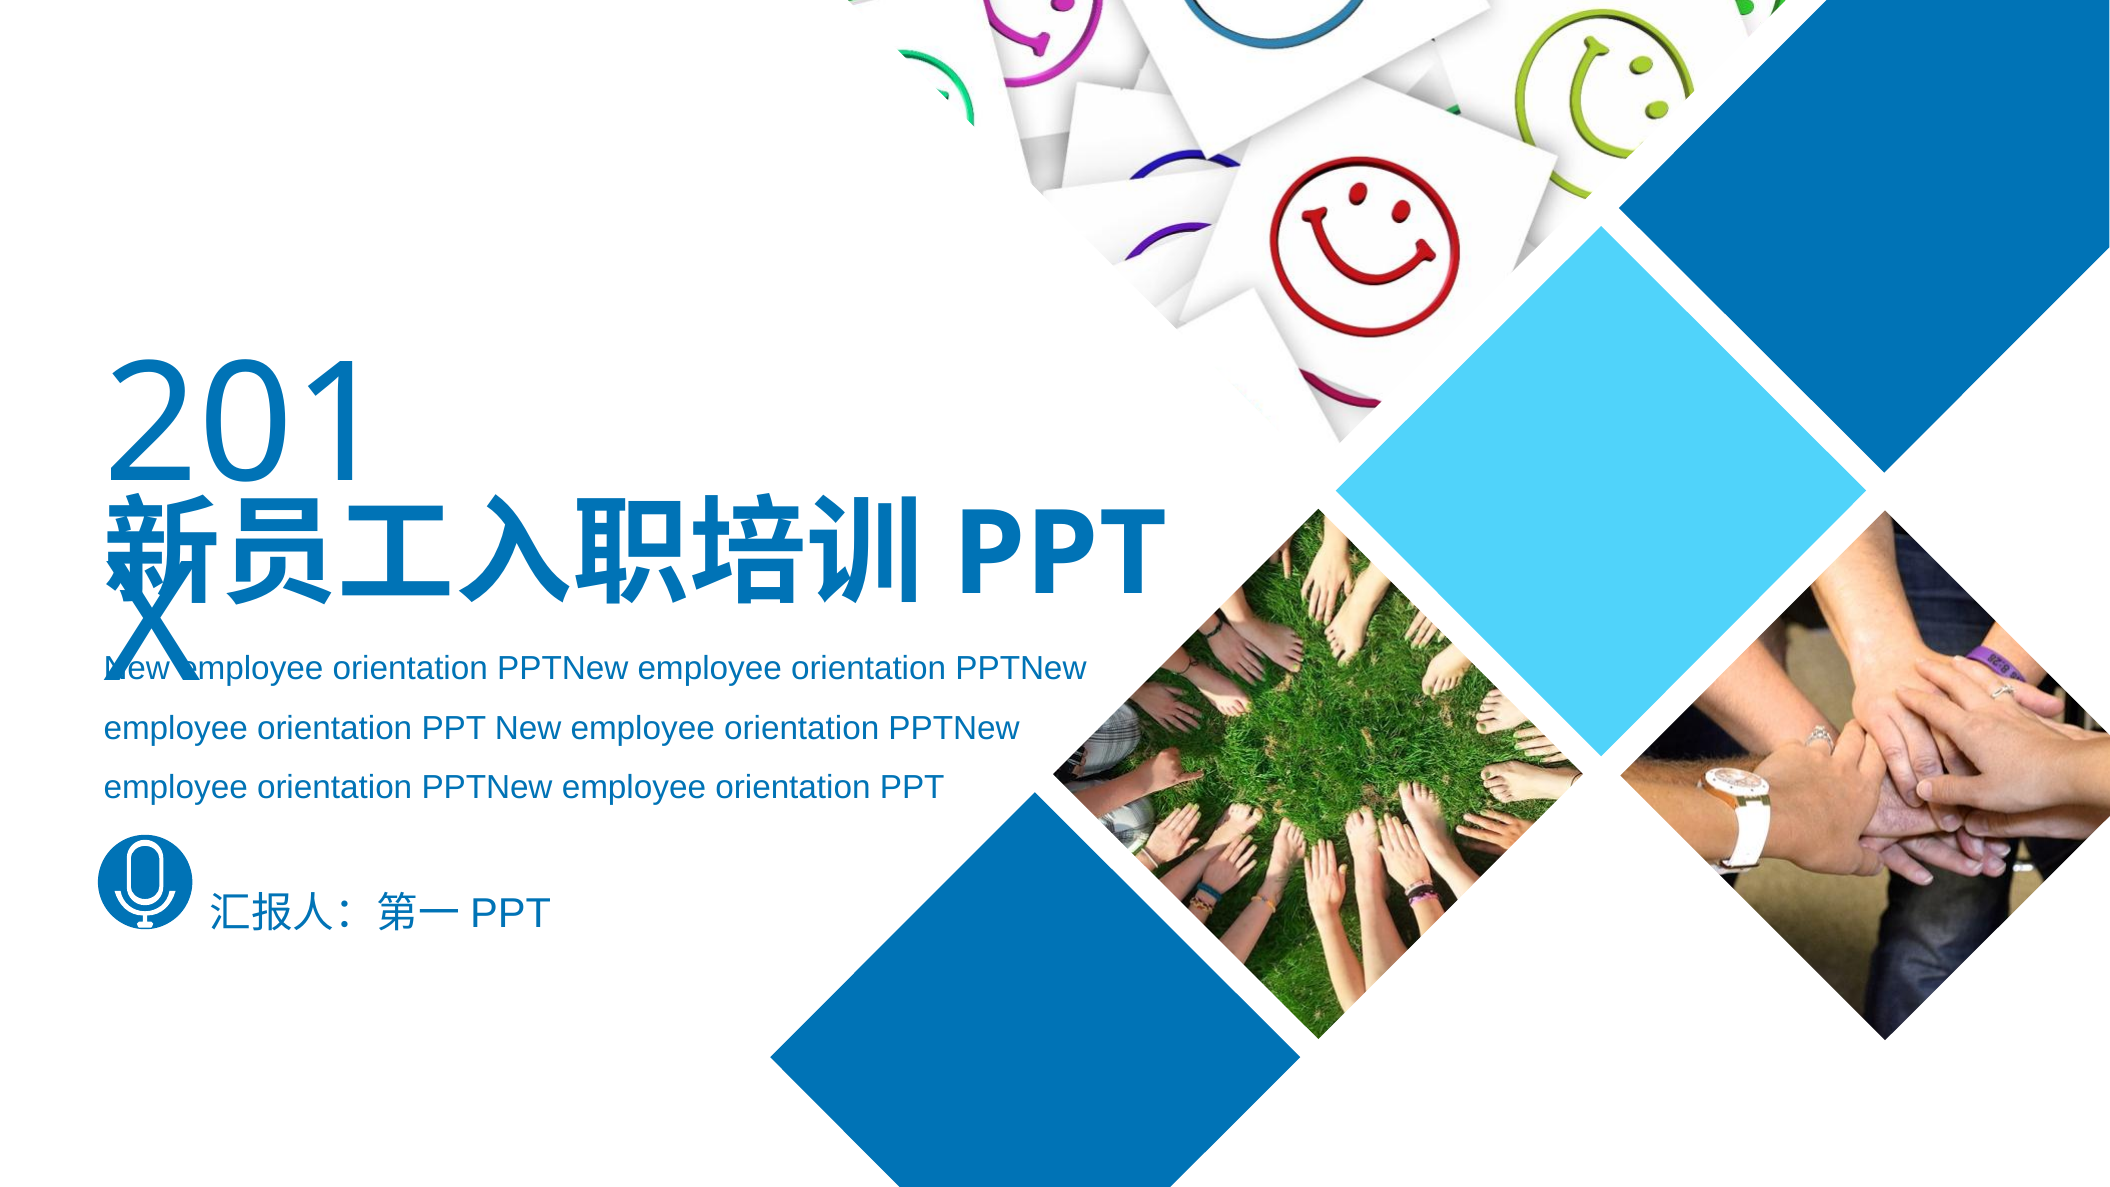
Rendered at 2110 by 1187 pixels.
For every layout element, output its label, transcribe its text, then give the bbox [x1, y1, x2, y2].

text_box 201X [103, 313, 476, 625]
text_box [97, 834, 193, 930]
text_box [770, 806, 1301, 1187]
text_box New employee orientation PPTNew employee orientation PPTNew employee orientation PPT New employee orientation PPTNew employee orientation PPTNew employee orientation PPT [103, 625, 1126, 806]
text_box [1618, 0, 2110, 473]
text_box [847, 0, 1786, 468]
text_box 汇报人：第一PPT [194, 818, 665, 944]
text_box [1620, 510, 2110, 1041]
text_box [1335, 226, 1867, 757]
text_box 新员工入职培训PPT [476, 476, 1291, 618]
text_box [1084, 508, 1584, 1040]
